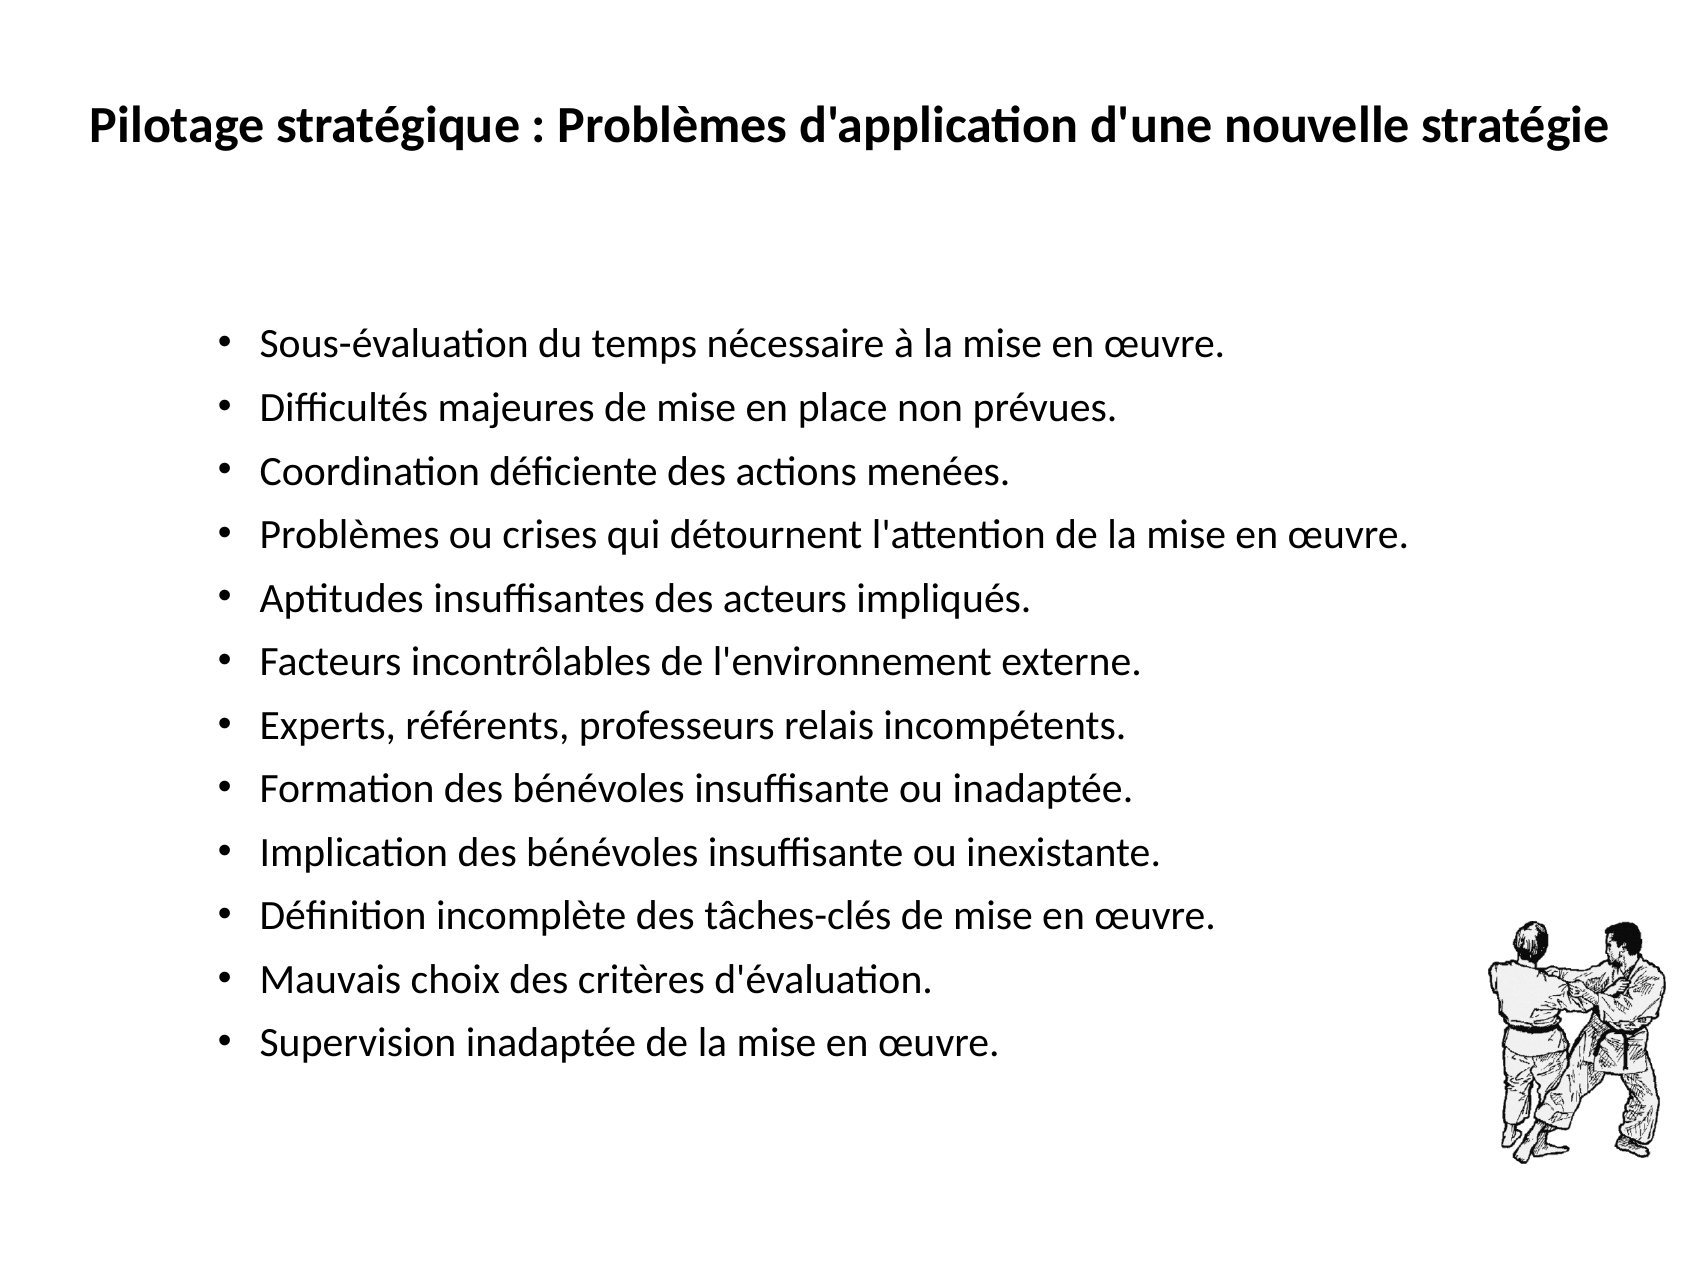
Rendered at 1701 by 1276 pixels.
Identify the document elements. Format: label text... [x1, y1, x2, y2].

picture [1487, 920, 1666, 1165]
text_box Sous-évaluation du temps nécessaire à la mise en œuvre. Difficultés majeures de mise en place non prévues. Coordination déficiente des actions menées. Problèmes ou crises qui détournent l'attention de la mise en œuvre. Aptitudes insuffisantes des acteurs impliqués. Facteurs incontrôlables de l'environnement externe. Experts, référents, professeurs relais incompétents. Formation des bénévoles insuffisante ou inadaptée. Implication des bénévoles insuffisante ou inexistante. Définition incomplète des tâches-clés de mise en œuvre. Mauvais choix des critères d'évaluation. Supervision inadaptée de la mise en œuvre. [217, 308, 1388, 985]
text_box Pilotage stratégique : Problèmes d'application d'une nouvelle stratégie [0, 90, 1701, 169]
